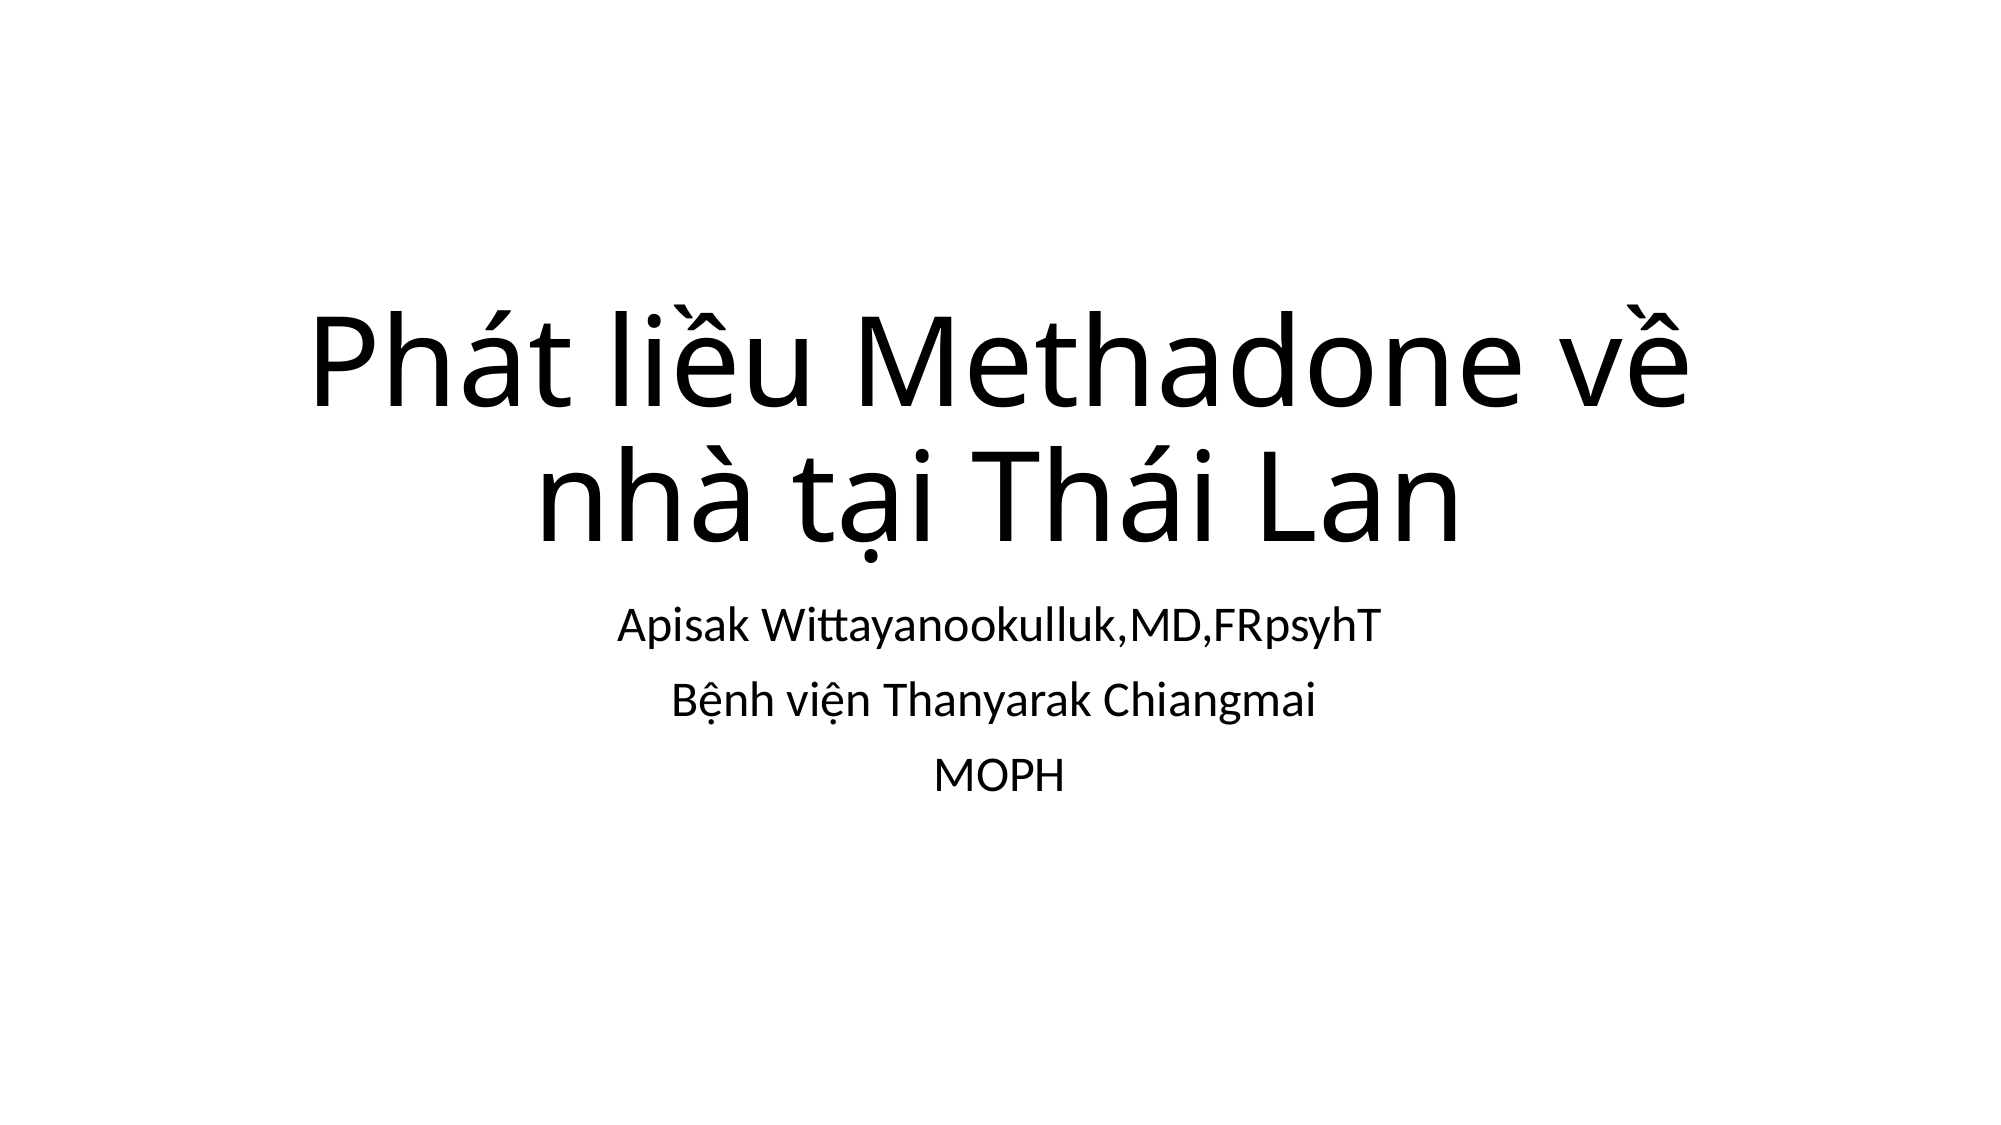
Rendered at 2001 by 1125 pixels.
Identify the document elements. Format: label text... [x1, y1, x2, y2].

title Phát liều Methadone về nhà tại Thái Lan [249, 184, 1750, 576]
subtitle Apisak Wittayanookulluk,MD,FRpsyhT Bệnh viện Thanyarak Chiangmai MOPH [249, 590, 1750, 863]
